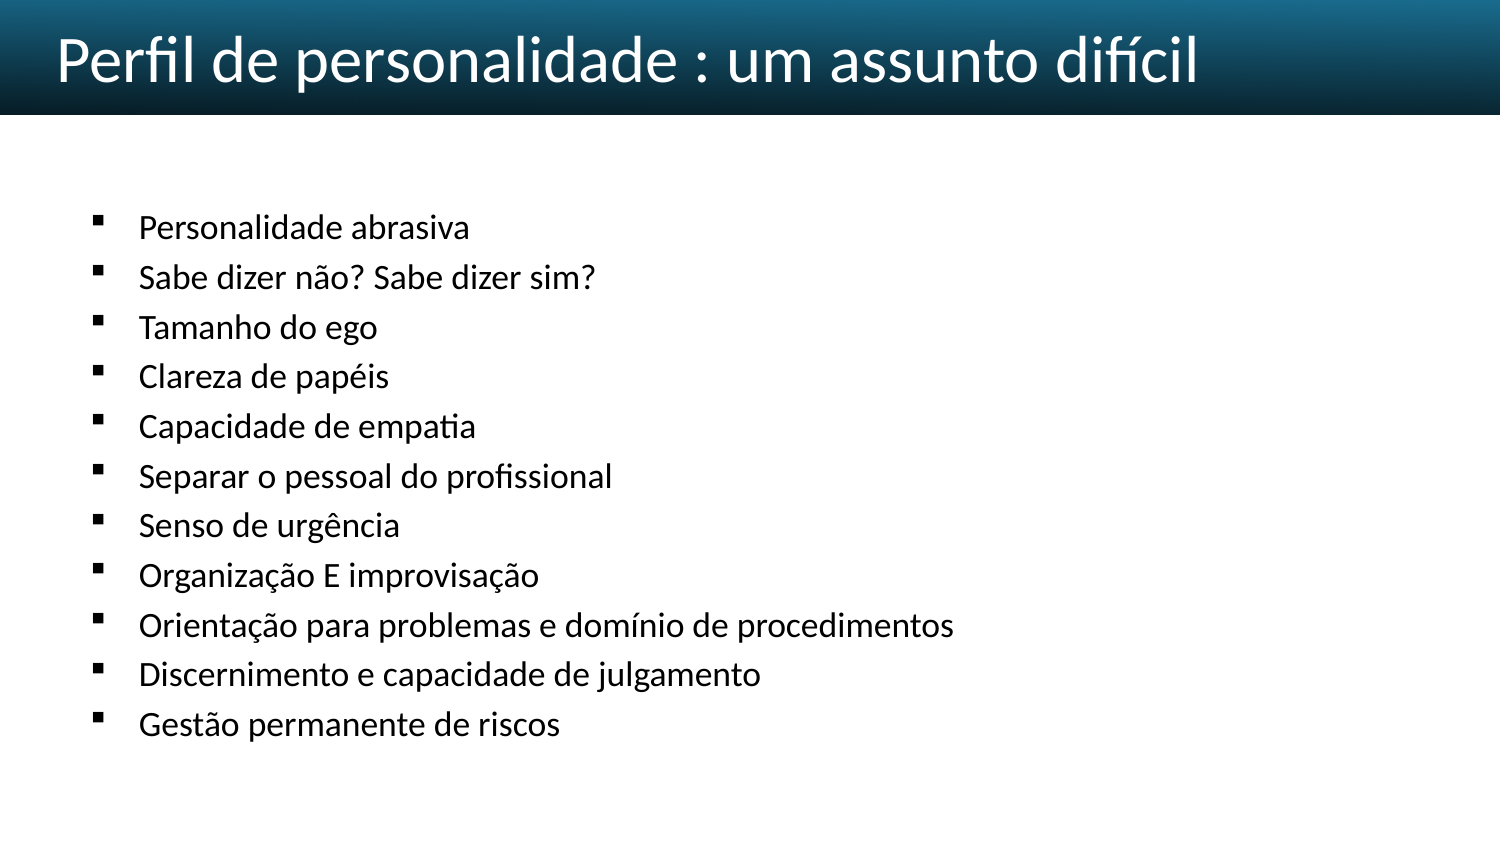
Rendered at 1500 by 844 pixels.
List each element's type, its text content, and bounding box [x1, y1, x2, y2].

picture [0, 0, 1500, 115]
list Personalidade abrasiva Sabe dizer não? Sabe dizer sim? Tamanho do ego Clareza de papéis Capacidade de empatia Separar o pessoal do profissional Senso de urgência Organização E improvisação Orientação para problemas e domínio de procedimentos Discernimento e capacidade de julgamento Gestão permanente de riscos [75, 196, 1425, 754]
title Perfil de personalidade : um assunto difícil [41, 20, 1471, 92]
